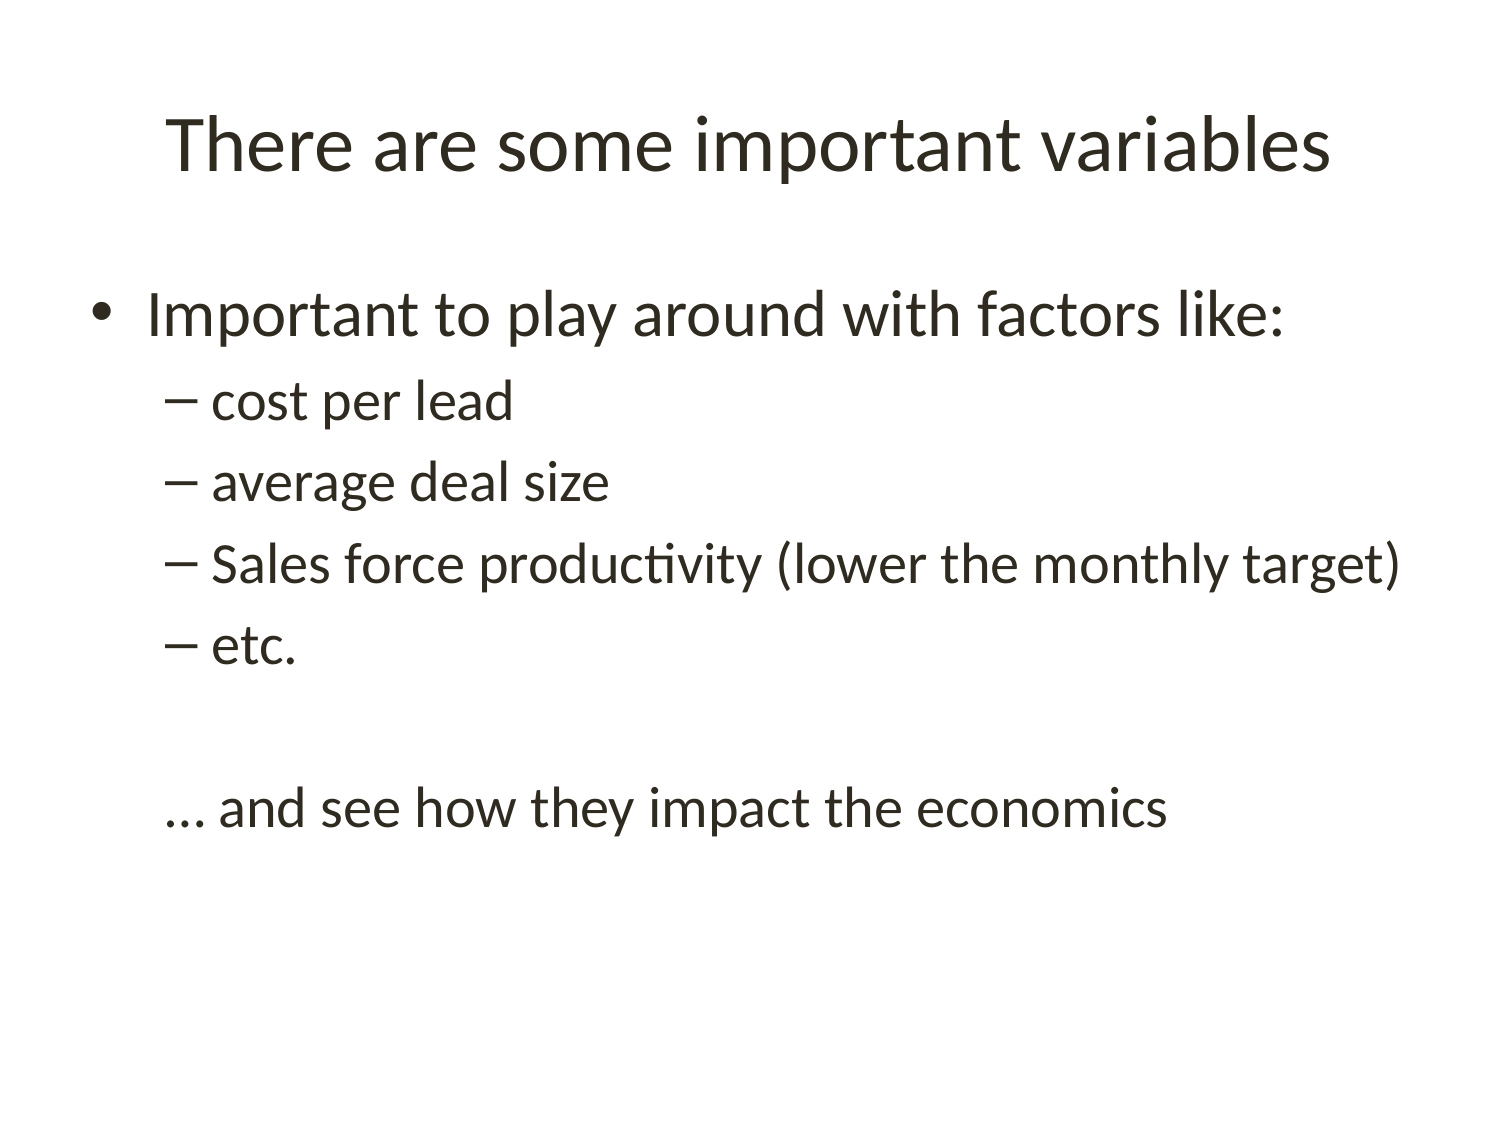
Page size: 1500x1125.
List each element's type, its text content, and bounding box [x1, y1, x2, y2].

list Important to play around with factors like: cost per lead average deal size Sales force productivity (lower the monthly target) etc. … and see how they impact the economics [75, 262, 1425, 1005]
title There are some important variables [75, 45, 1425, 233]
